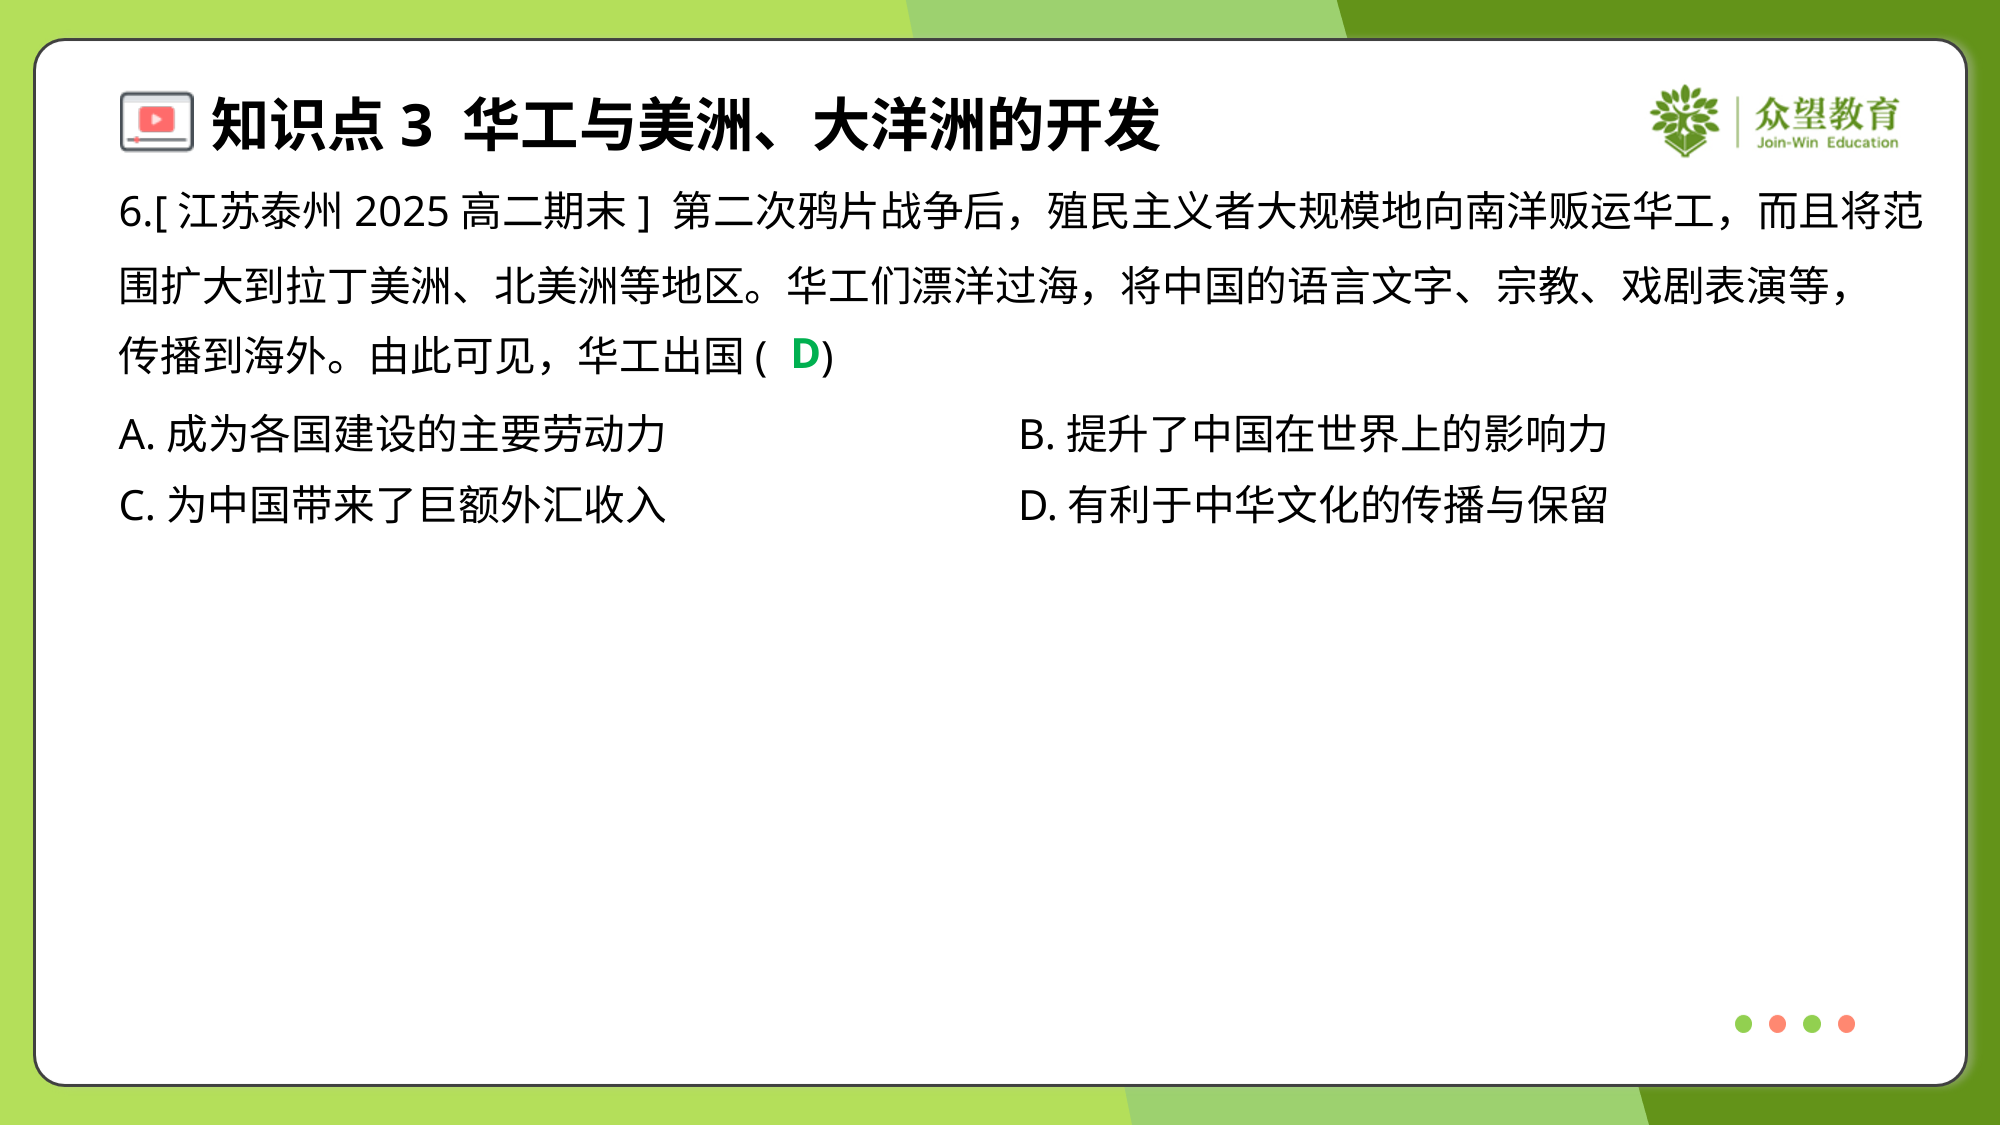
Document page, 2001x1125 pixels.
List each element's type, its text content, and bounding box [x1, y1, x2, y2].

picture [0, 0, 2000, 1125]
text_box A.成为各国建设的主要劳动力 B.提升了中国在世界上的影响力 C.为中国带来了巨额外汇收入 D.有利于中华文化的传播与保留 [118, 382, 1883, 522]
text_box D [774, 306, 838, 371]
text_box 6.[江苏泰州2025高二期末] 第二次鸦片战争后，殖民主义者大规模地向南洋贩运华工，而且将范 围扩大到拉丁美洲、北美洲等地区。华工们漂洋过海，将中国的语言文字、宗教、戏剧表演等， 传播到海外。由此可见，华工出国( ) [118, 159, 1883, 373]
